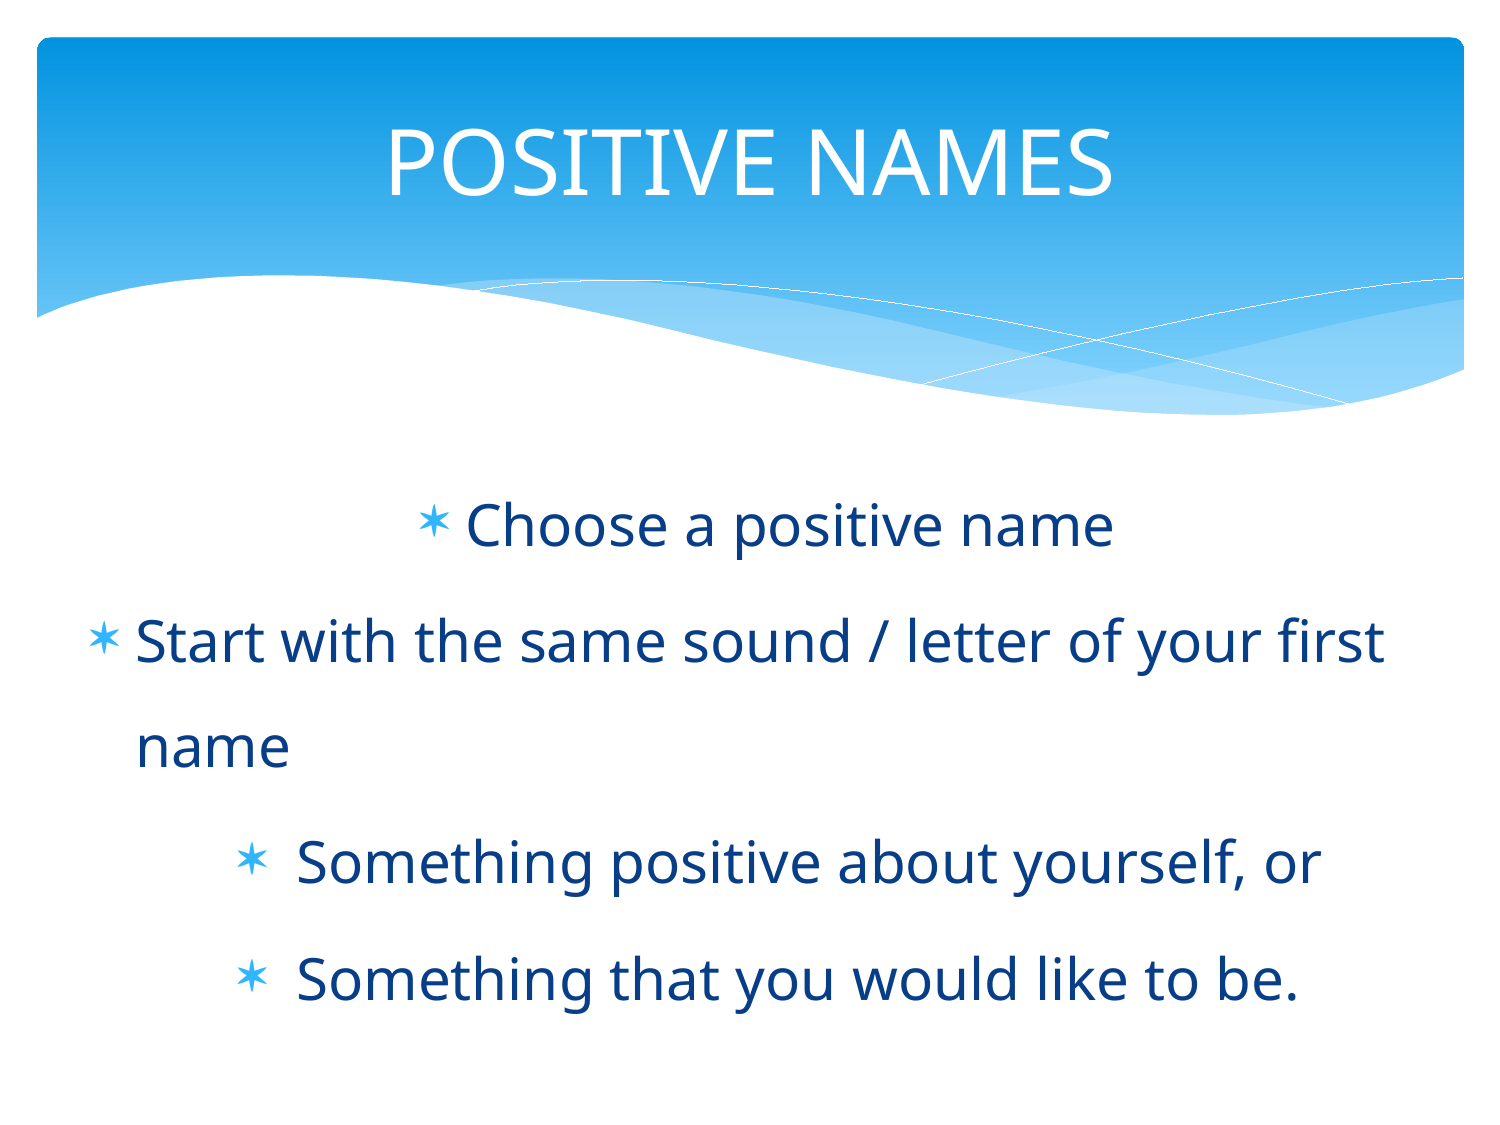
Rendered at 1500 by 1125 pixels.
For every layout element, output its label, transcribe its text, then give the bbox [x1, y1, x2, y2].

title POSITIVE NAMES [75, 55, 1425, 261]
list Choose a positive name Start with the same sound / letter of your first name Something positive about yourself, or Something that you would like to be. [75, 445, 1461, 1031]
